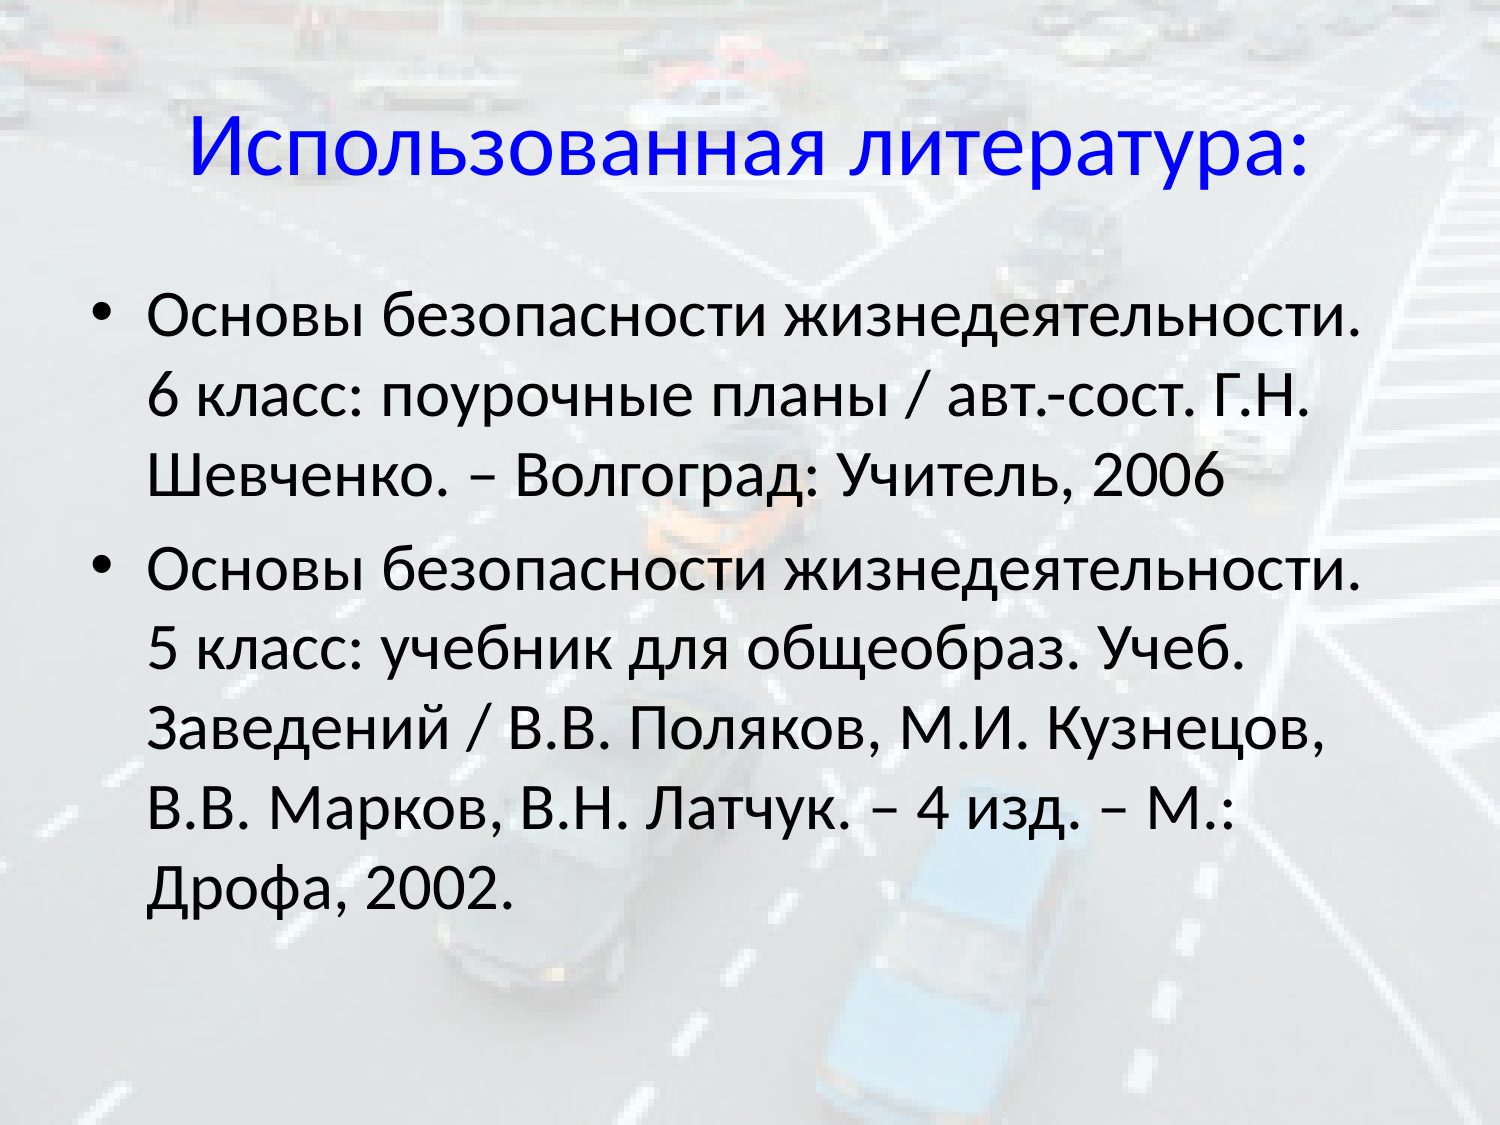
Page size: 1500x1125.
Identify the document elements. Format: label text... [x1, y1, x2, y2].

list Основы безопасности жизнедеятельности. 6 класс: поурочные планы / авт.-сост. Г.Н. Шевченко. – Волгоград: Учитель, 2006 Основы безопасности жизнедеятельности. 5 класс: учебник для общеобраз. Учеб. Заведений / В.В. Поляков, М.И. Кузнецов, В.В. Марков, В.Н. Латчук. – 4 изд. – М.: Дрофа, 2002. [74, 262, 1426, 1006]
title Использованная литература: [74, 44, 1426, 233]
